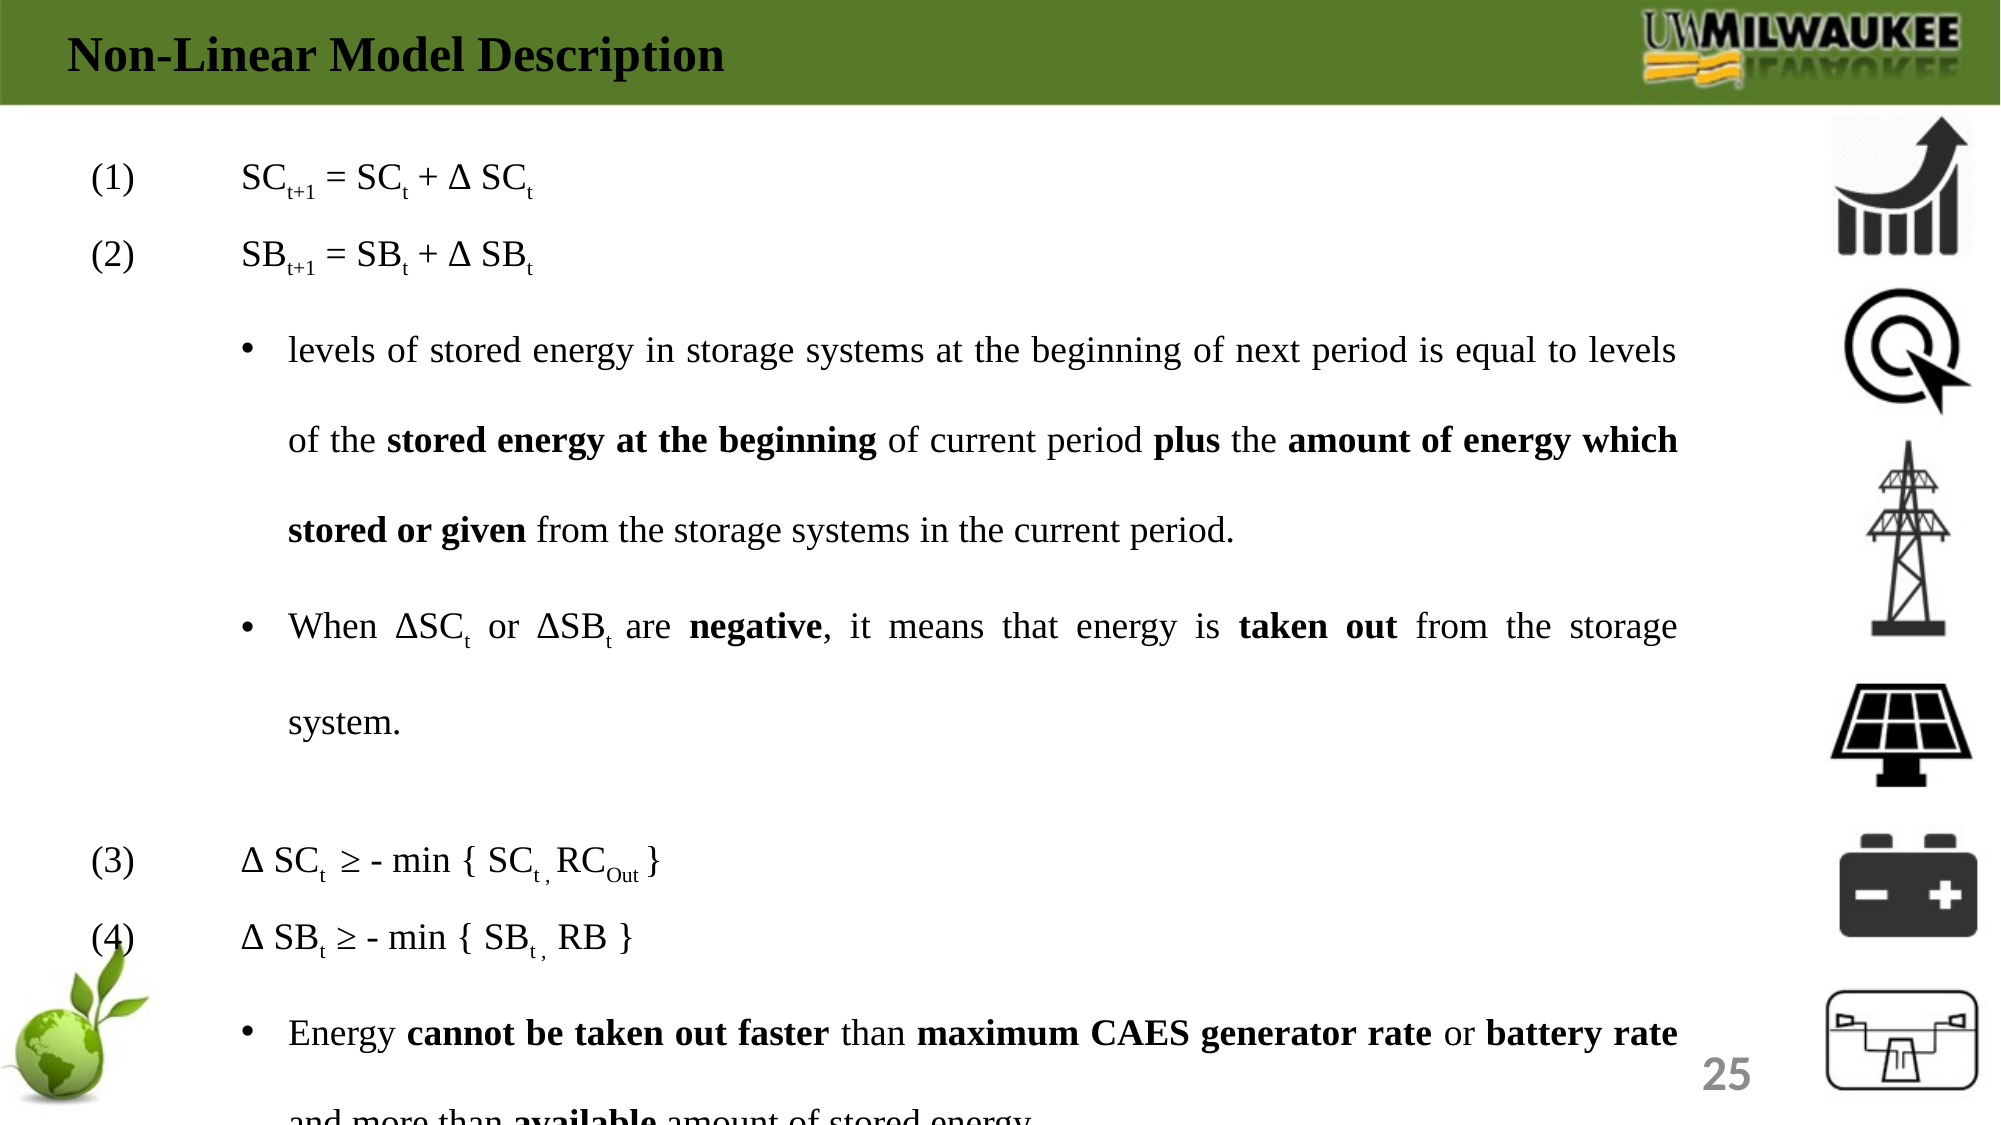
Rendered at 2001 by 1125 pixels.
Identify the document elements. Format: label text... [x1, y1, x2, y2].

text_box Non-Linear Model Description [53, 14, 748, 90]
slide_number 25 [1317, 1040, 1768, 1101]
picture [0, 0, 2001, 1125]
text_box (1) SCt+1 = SCt + ∆ SCt (2) SBt+1 = SBt + ∆ SBt levels of stored energy in storage systems at the beginning of next period is equal to levels of the stored energy at the beginning of current period plus the amount of energy which stored or given from the storage systems in the current period. When ∆SCt or ∆SBt are negative, it means that energy is taken out from the storage system. (3) ∆ SCt ≥ - min { SCt , RCOut } (4) ∆ SBt ≥ - min { SBt , RB } Energy cannot be taken out faster than maximum CAES generator rate or battery rate and more than available amount of stored energy. [76, 119, 1694, 1125]
